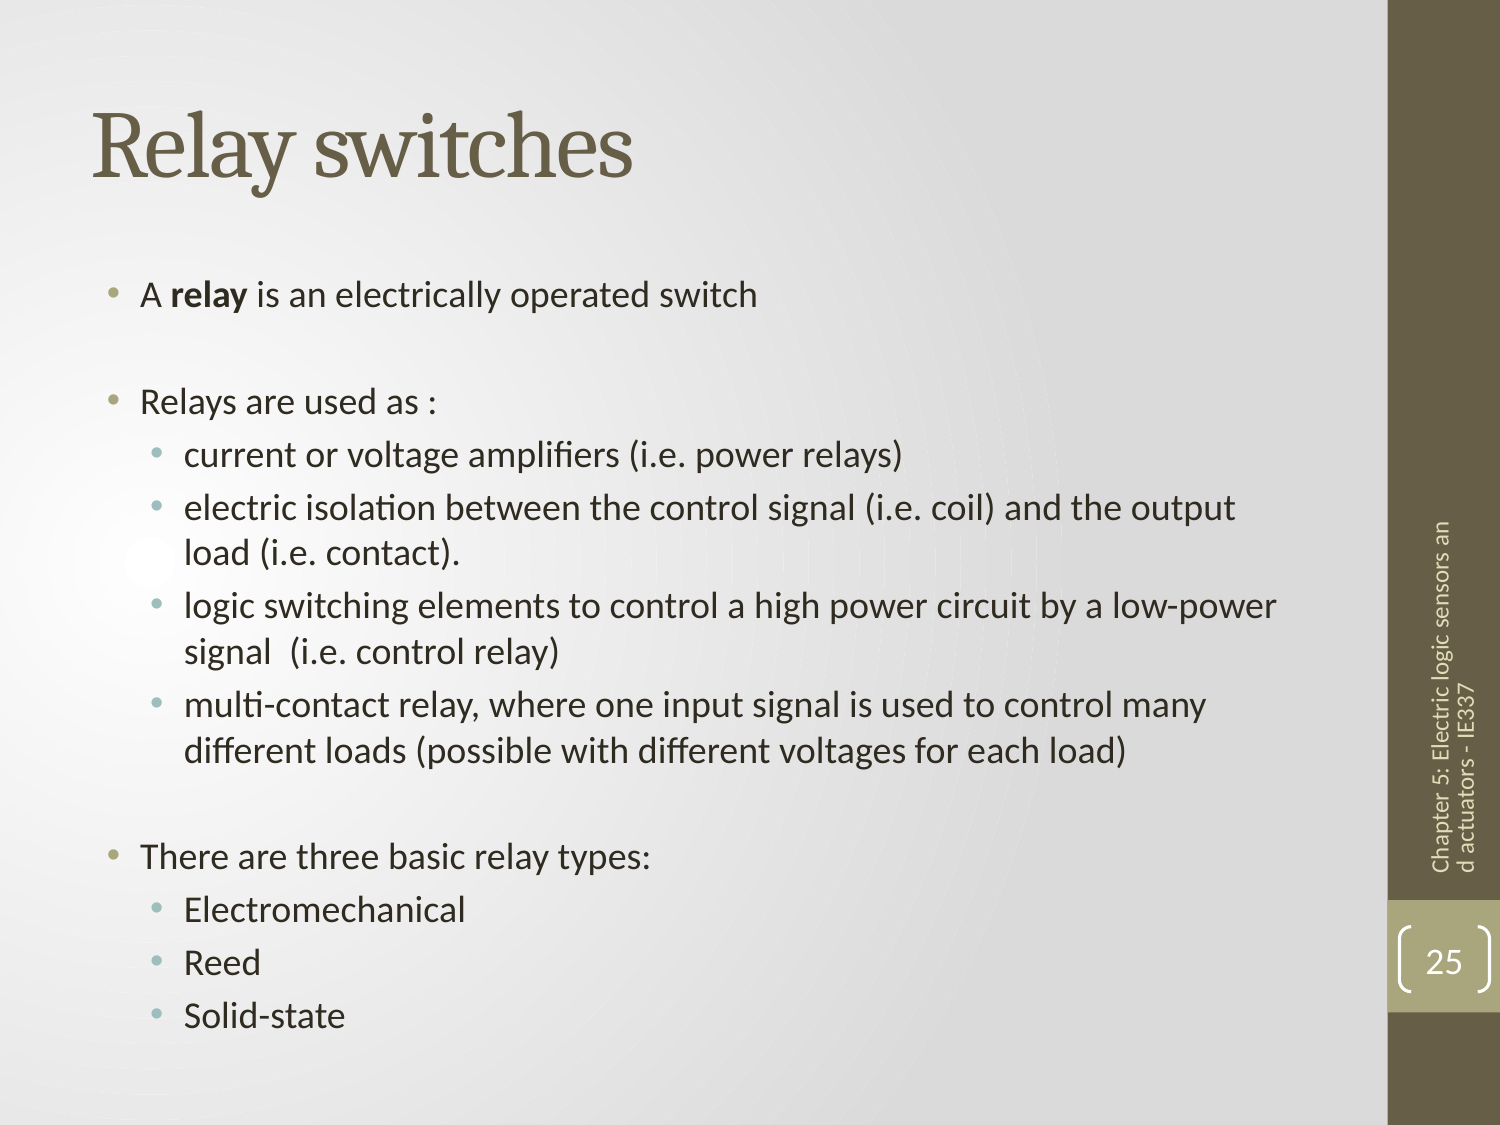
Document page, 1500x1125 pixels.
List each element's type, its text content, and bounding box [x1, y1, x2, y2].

title Relay switches [75, 45, 1325, 233]
footer Chapter 5: Electric logic sensors and actuators - IE337 [1408, 500, 1469, 889]
slide_number 25 [1397, 925, 1492, 994]
list A relay is an electrically operated switch Relays are used as : current or voltage amplifiers (i.e. power relays) electric isolation between the control signal (i.e. coil) and the output load (i.e. contact). logic switching elements to control a high power circuit by a low-power signal (i.e. control relay) multi-contact relay, where one input signal is used to control many different loads (possible with different voltages for each load) There are three basic relay types: Electromechanical Reed Solid-state [75, 262, 1325, 1050]
